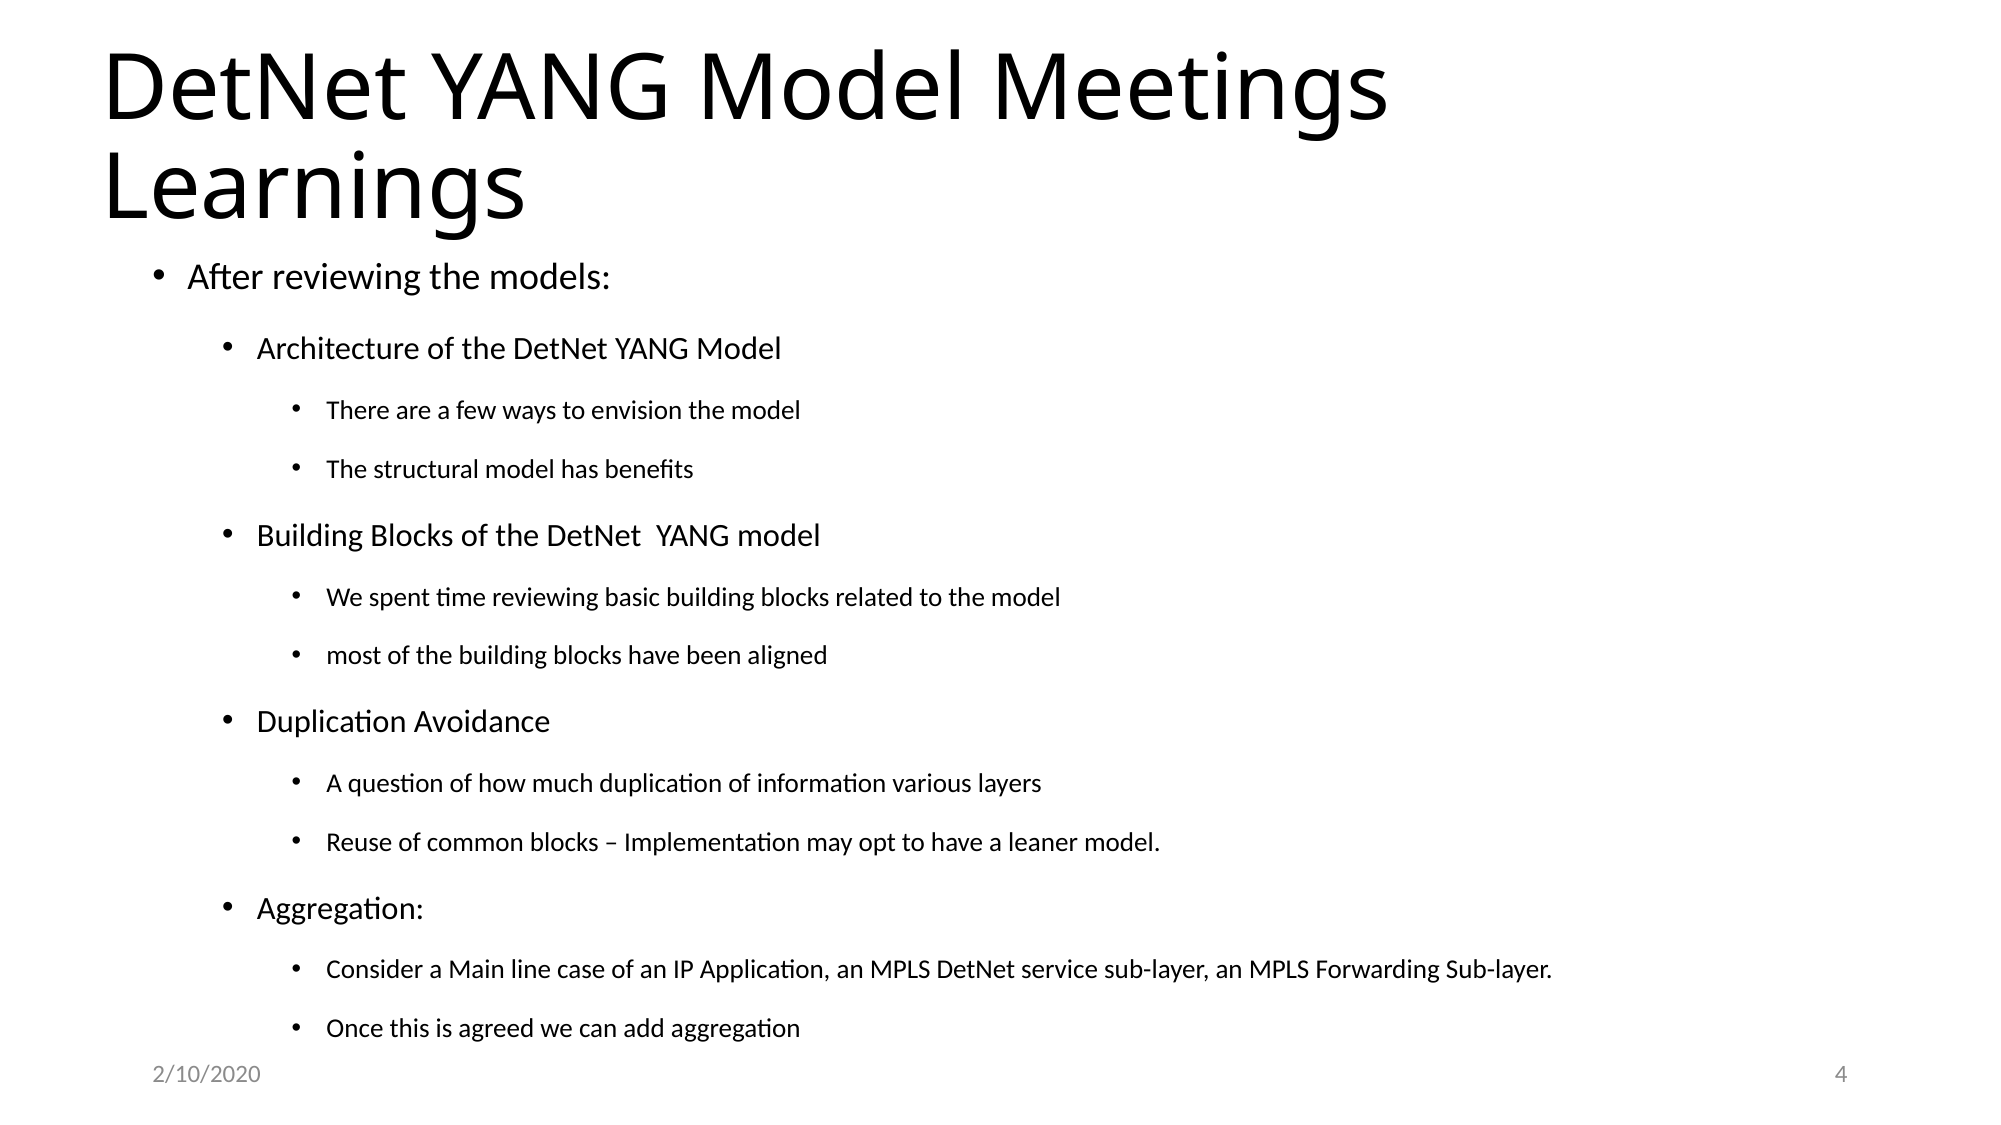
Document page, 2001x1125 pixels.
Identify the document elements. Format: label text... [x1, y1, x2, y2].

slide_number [137, 1042, 588, 1103]
list After reviewing the models: Architecture of the DetNet YANG Model There are a few ways to envision the model The structural model has benefits Building Blocks of the DetNet YANG model We spent time reviewing basic building blocks related to the model most of the building blocks have been aligned Duplication Avoidance A question of how much duplication of information various layers Reuse of common blocks – Implementation may opt to have a leaner model. Aggregation: Consider a Main line case of an IP Application, an MPLS DetNet service sub-layer, an MPLS Forwarding Sub-layer. Once this is agreed we can add aggregation [137, 217, 1863, 1063]
title DetNet YANG Model Meetings Learnings [86, 30, 1812, 248]
slide_number 4 [1412, 1042, 1863, 1103]
